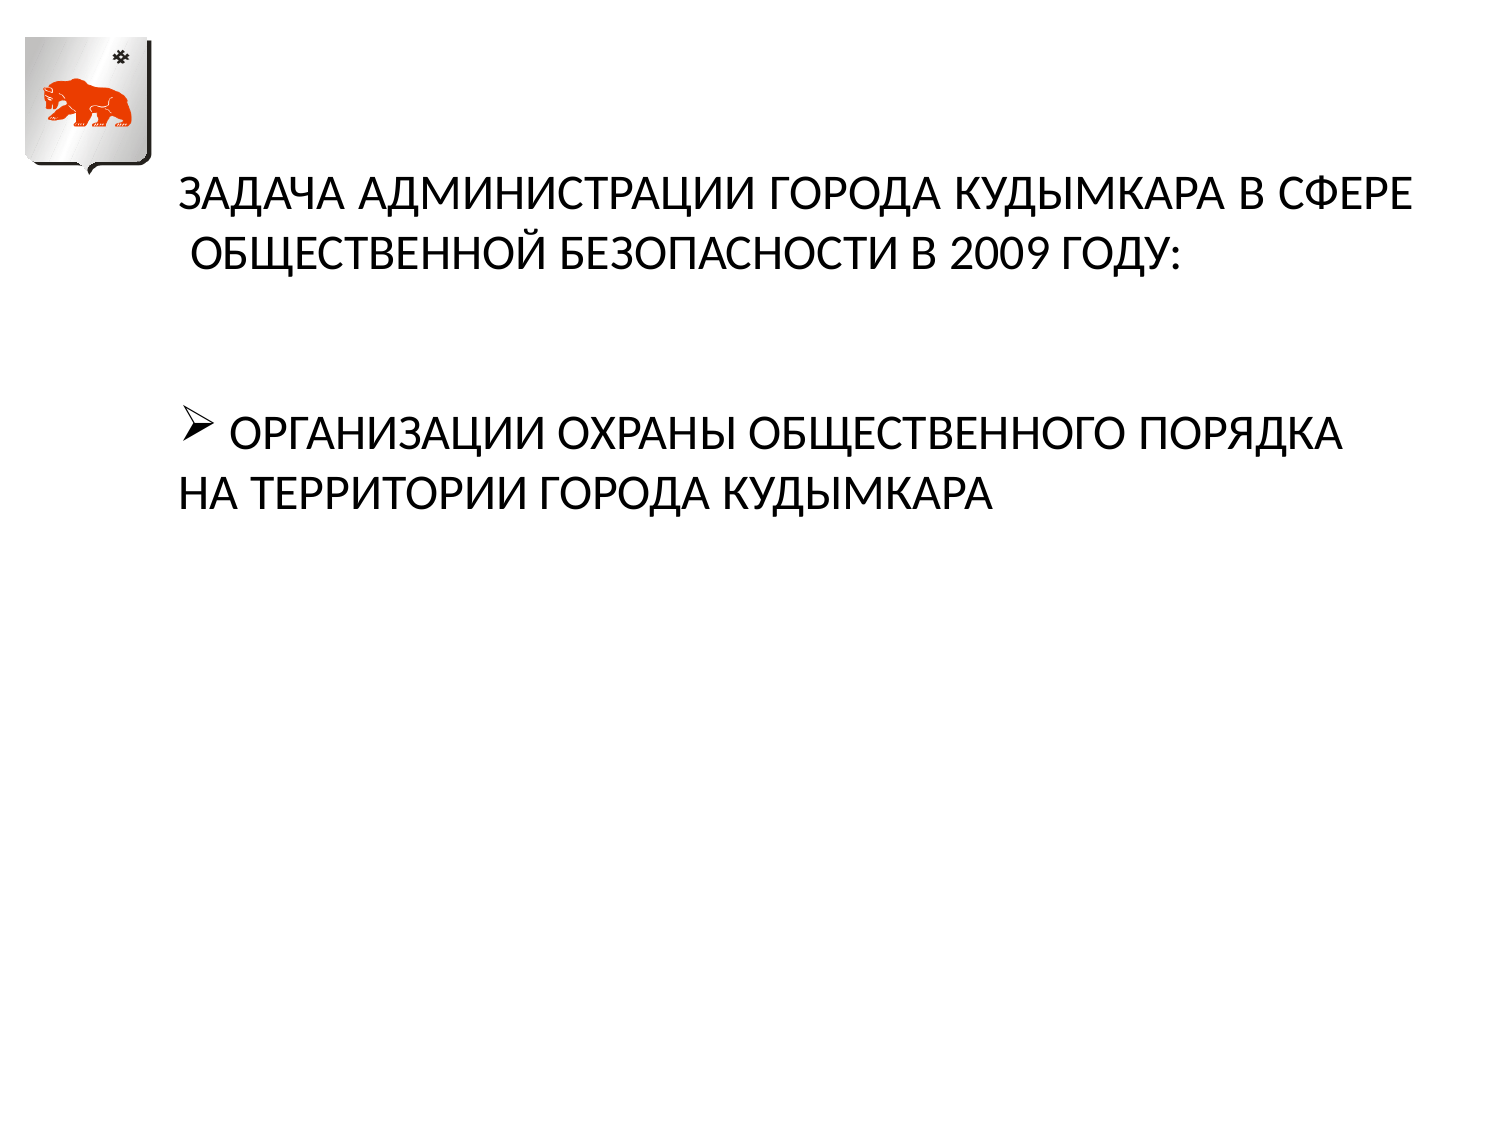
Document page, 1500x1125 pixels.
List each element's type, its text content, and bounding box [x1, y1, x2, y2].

picture [23, 34, 153, 176]
text_box ЗАДАЧА АДМИНИСТРАЦИИ ГОРОДА КУДЫМКАРА В СФЕРЕ ОБЩЕСТВЕННОЙ БЕЗОПАСНОСТИ В 2009 ГОДУ: ОРГАНИЗАЦИИ ОХРАНЫ ОБЩЕСТВЕННОГО ПОРЯДКА НА ТЕРРИТОРИИ ГОРОДА КУДЫМКАРА [164, 152, 1430, 648]
